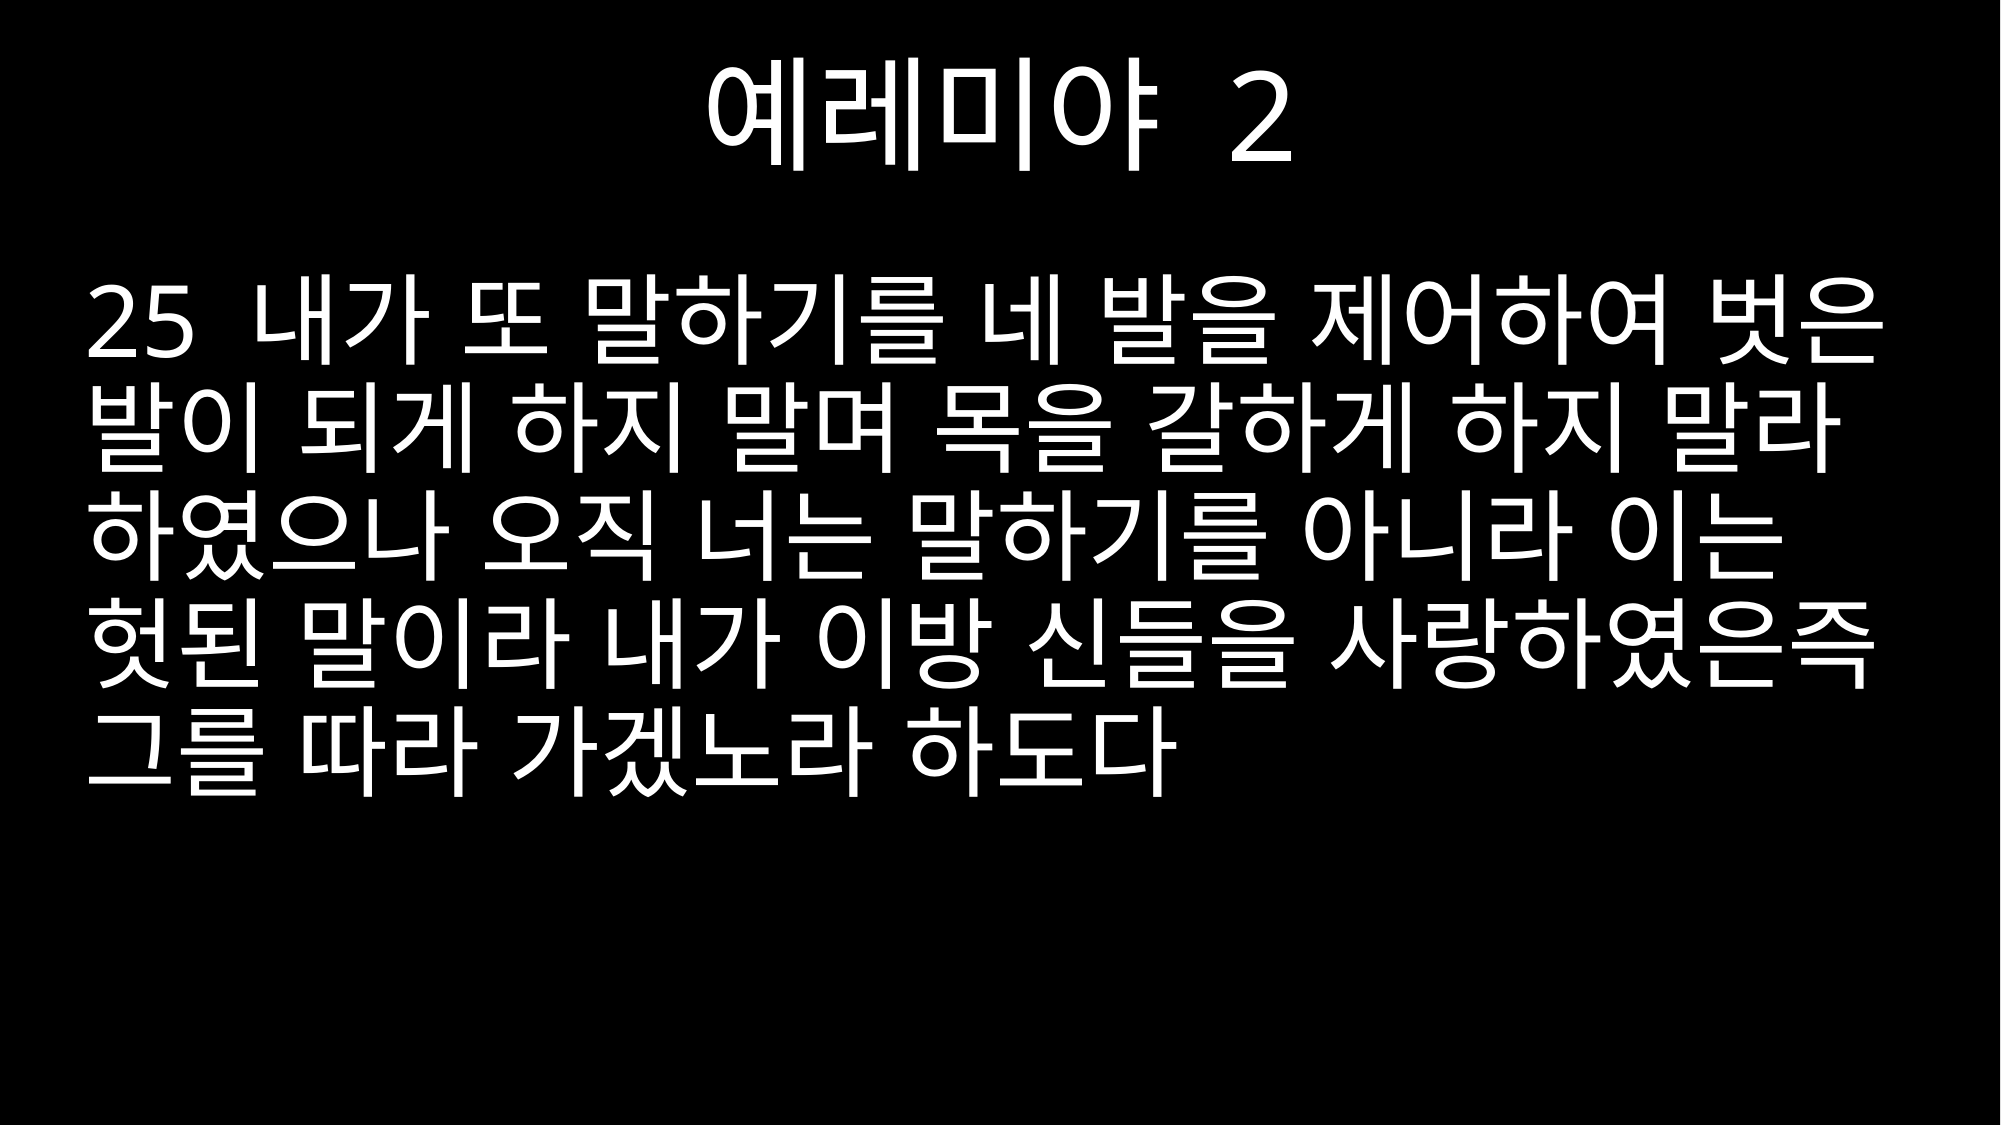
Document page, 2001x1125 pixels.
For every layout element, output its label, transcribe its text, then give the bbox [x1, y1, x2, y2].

list 25 내가 또 말하기를 네 발을 제어하여 벗은 발이 되게 하지 말며 목을 갈하게 하지 말라 하였으나 오직 너는 말하기를 아니라 이는 헛된 말이라 내가 이방 신들을 사랑하였은즉 그를 따라 가겠노라 하도다 [69, 263, 1953, 423]
footer 예레미야 2 [0, 32, 2000, 192]
picture [0, 0, 2001, 1125]
